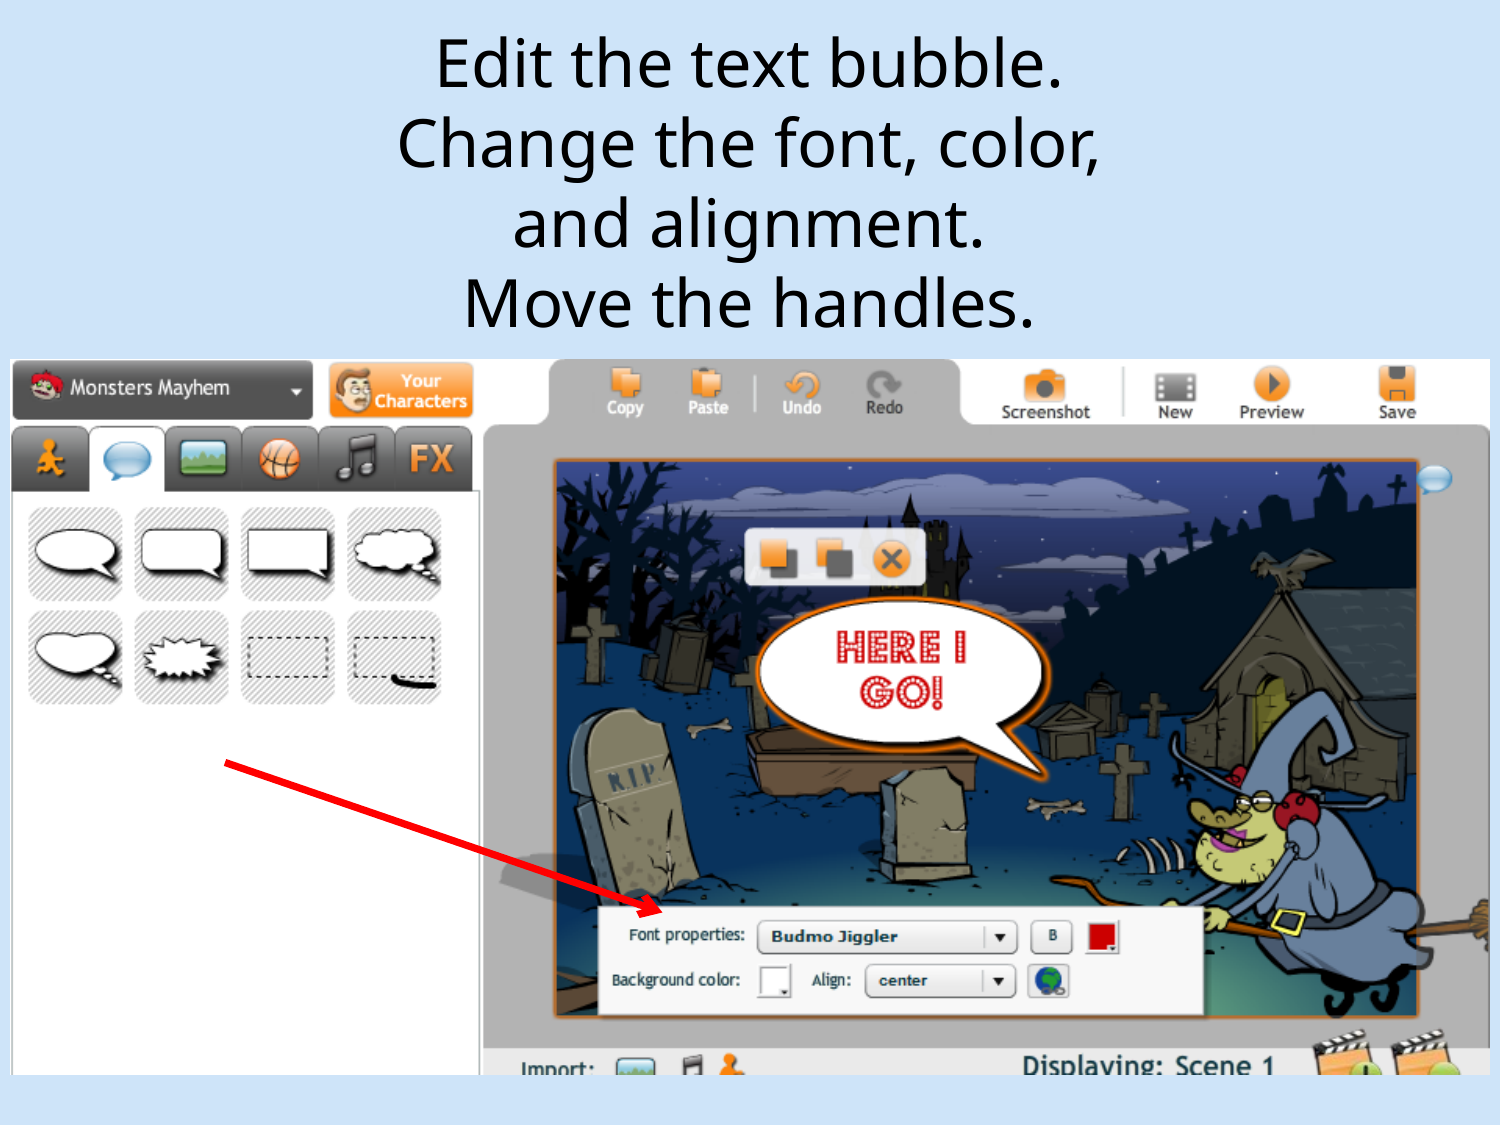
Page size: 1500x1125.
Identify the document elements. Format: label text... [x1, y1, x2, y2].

picture [9, 359, 1490, 1076]
title Edit the text bubble. Change the font, color, and alignment. Move the handles. [75, 87, 1425, 275]
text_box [224, 762, 663, 913]
